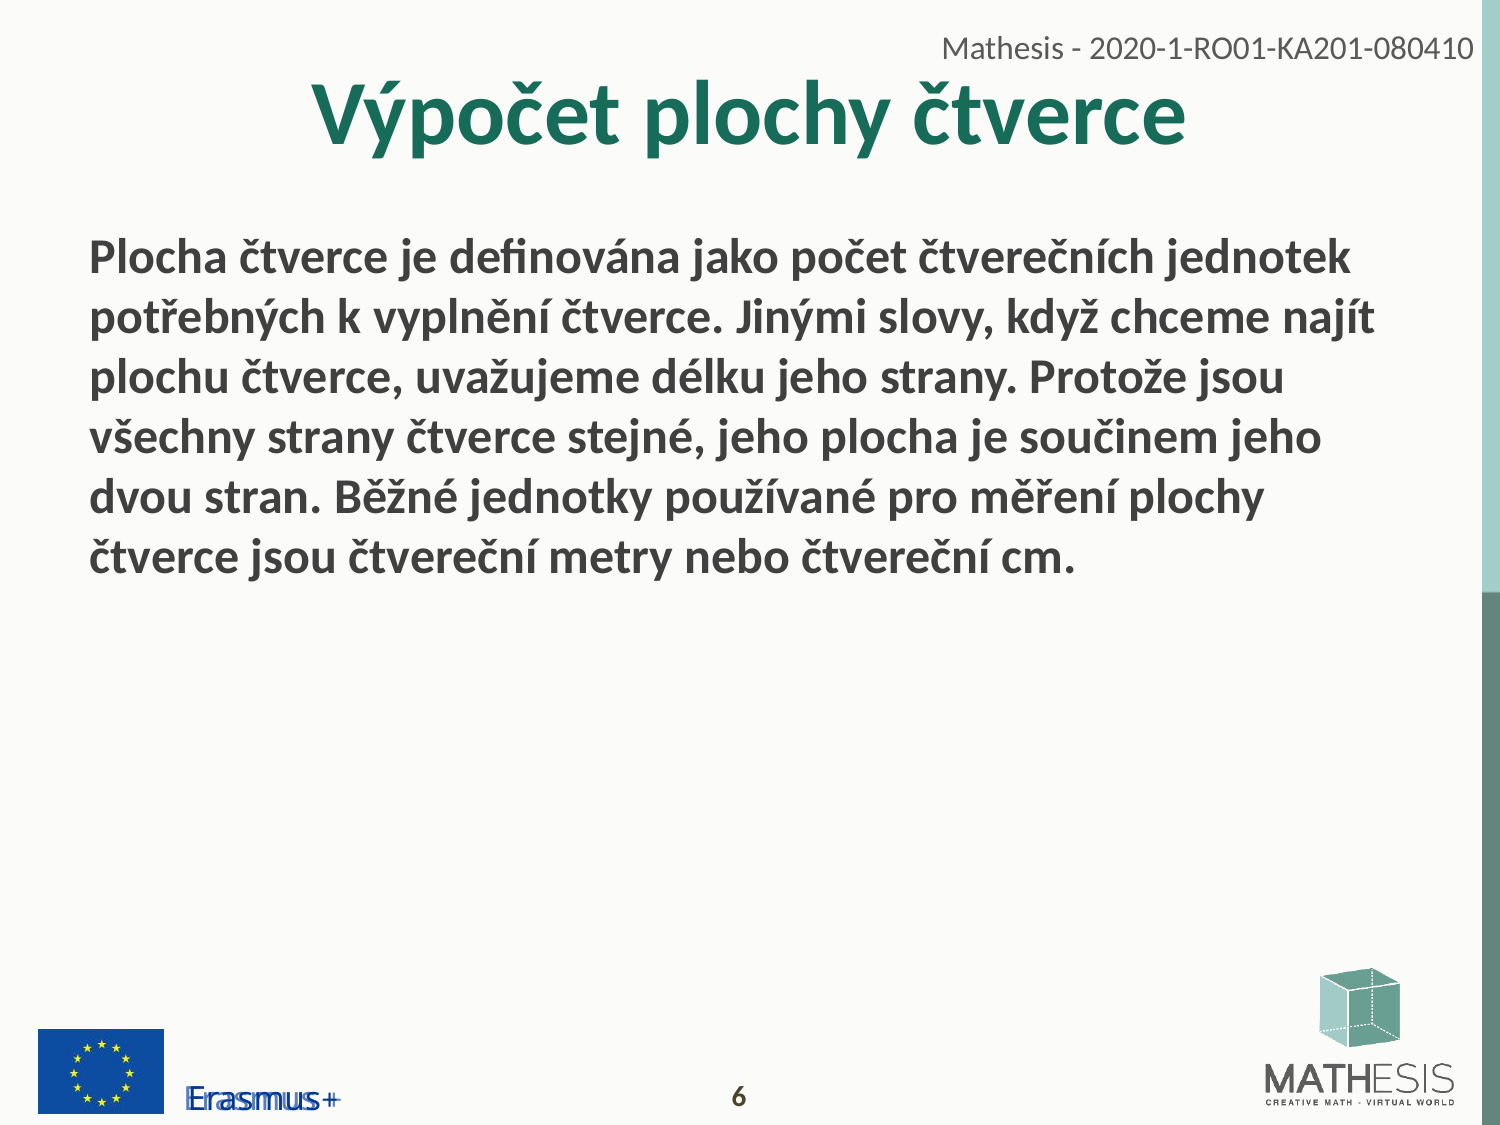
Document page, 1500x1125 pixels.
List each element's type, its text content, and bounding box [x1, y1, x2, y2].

title Výpočet plochy čtverce [75, 45, 1425, 216]
picture [38, 1029, 164, 1114]
list Plocha čtverce je definována jako počet čtverečních jednotek potřebných k vyplnění čtverce. Jinými slovy, když chceme najít plochu čtverce, uvažujeme délku jeho strany. Protože jsou všechny strany čtverce stejné, jeho plocha je součinem jeho dvou stran. Běžné jednotky používané pro měření plochy čtverce jsou čtvereční metry nebo čtvereční cm. [75, 216, 1425, 959]
